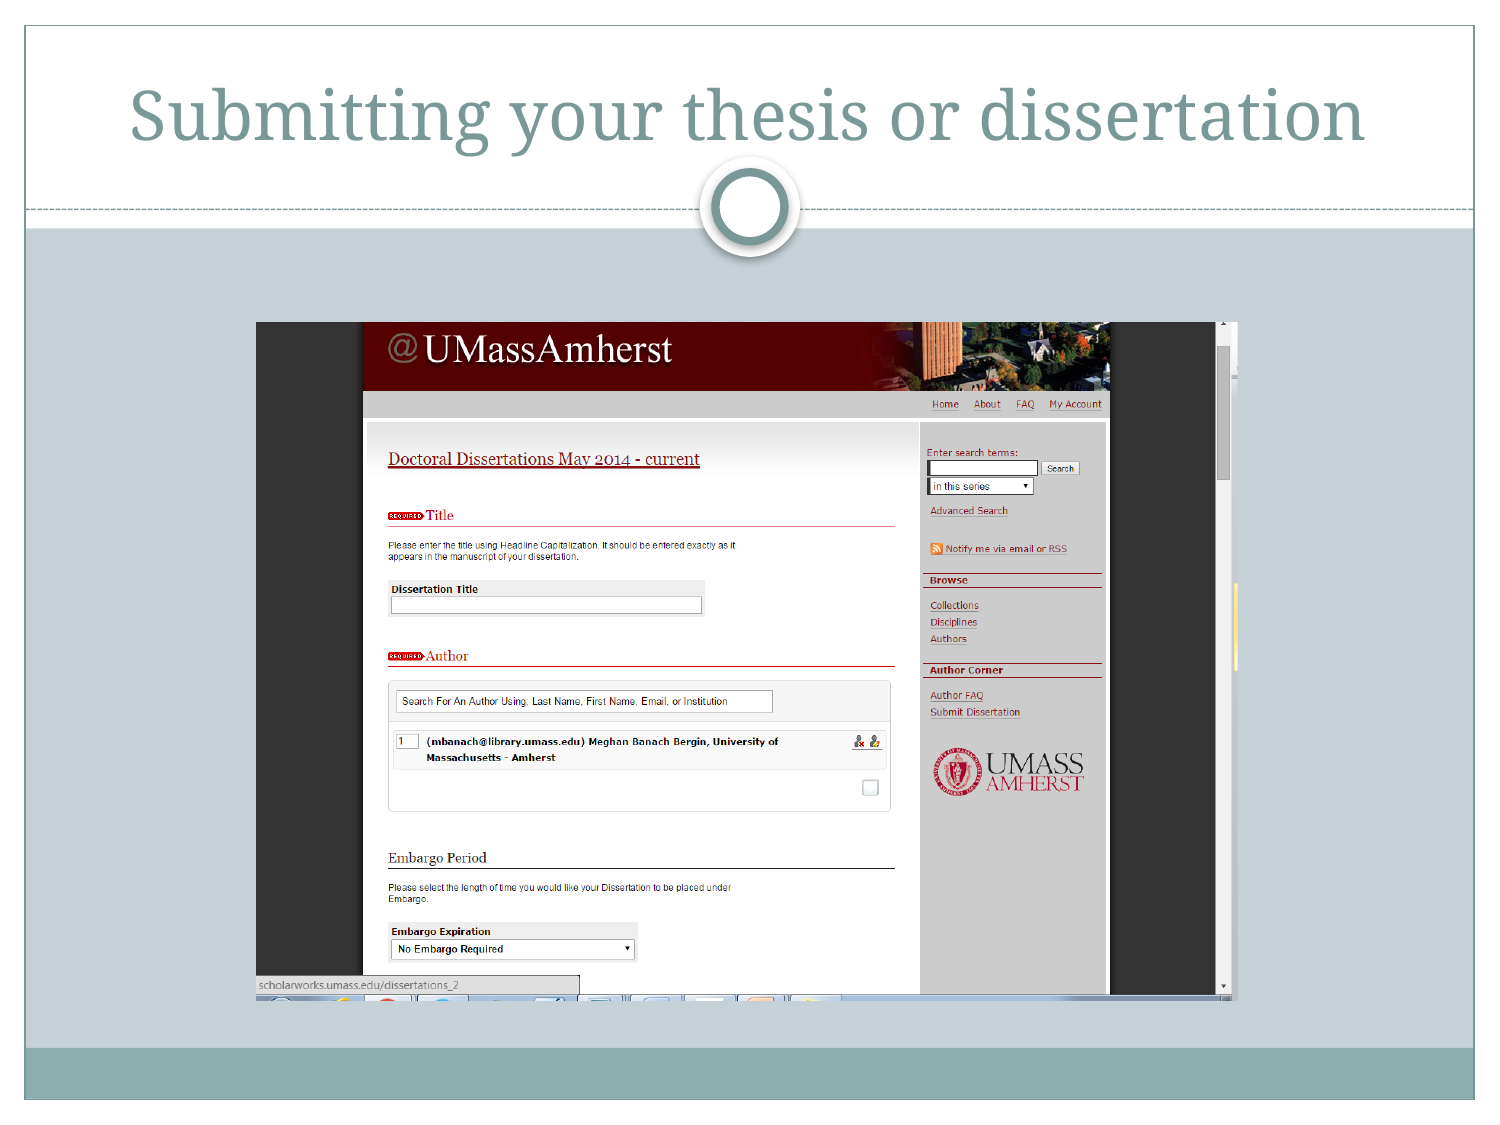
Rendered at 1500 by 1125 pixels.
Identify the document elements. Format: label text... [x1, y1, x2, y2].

title Submitting your thesis or dissertation [49, 37, 1450, 162]
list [255, 322, 1238, 1001]
